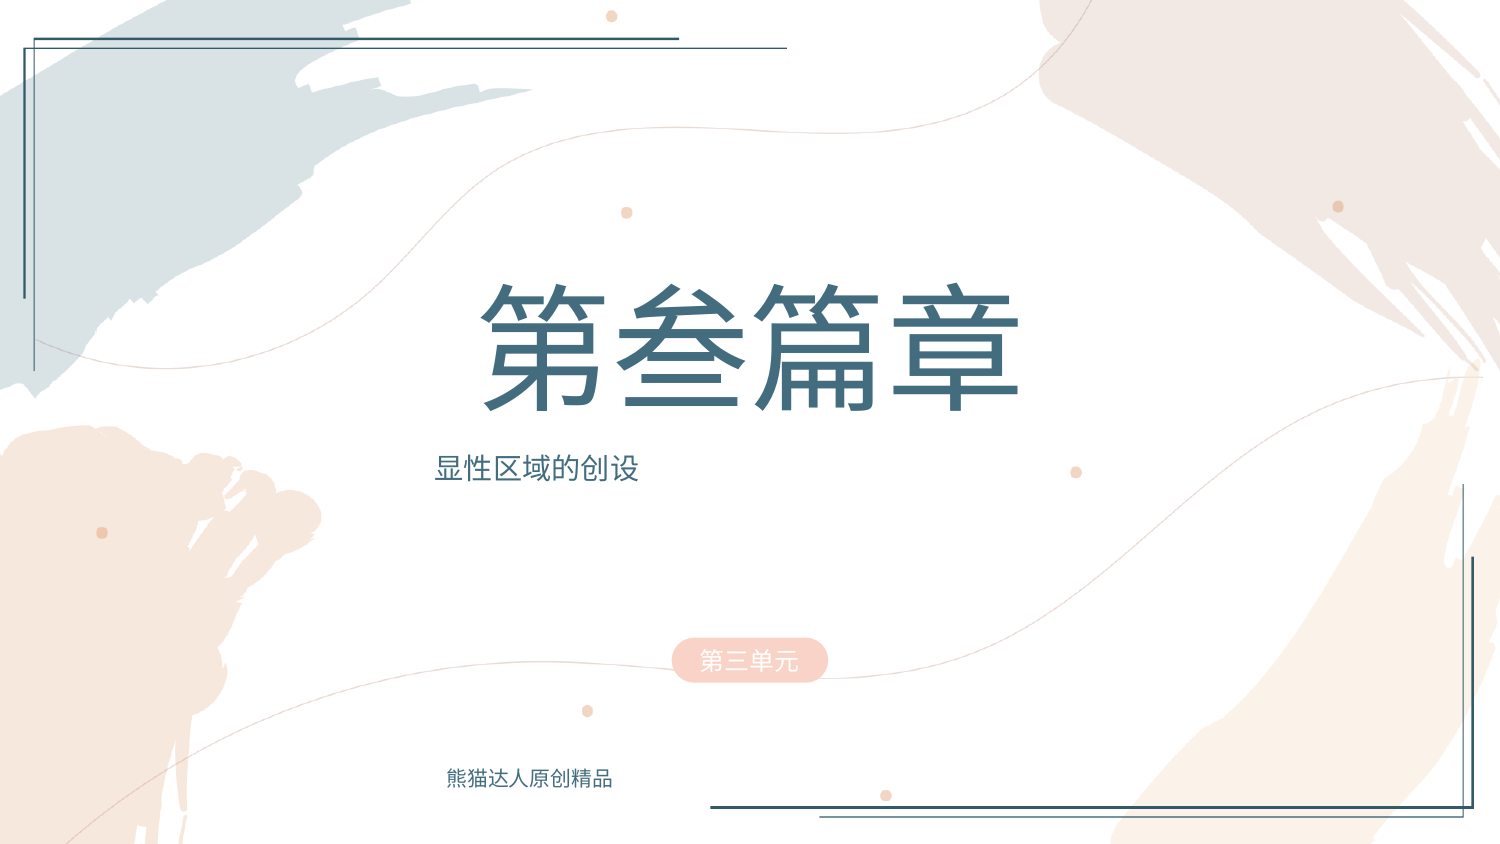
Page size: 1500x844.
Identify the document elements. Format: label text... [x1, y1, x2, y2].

text_box 第叁篇章 [460, 255, 1040, 436]
text_box 显性区域的创设 [420, 442, 1080, 493]
picture [0, 0, 1500, 844]
text_box 熊猫达人原创精品 [432, 758, 1068, 799]
text_box 第三单元 [671, 637, 829, 683]
